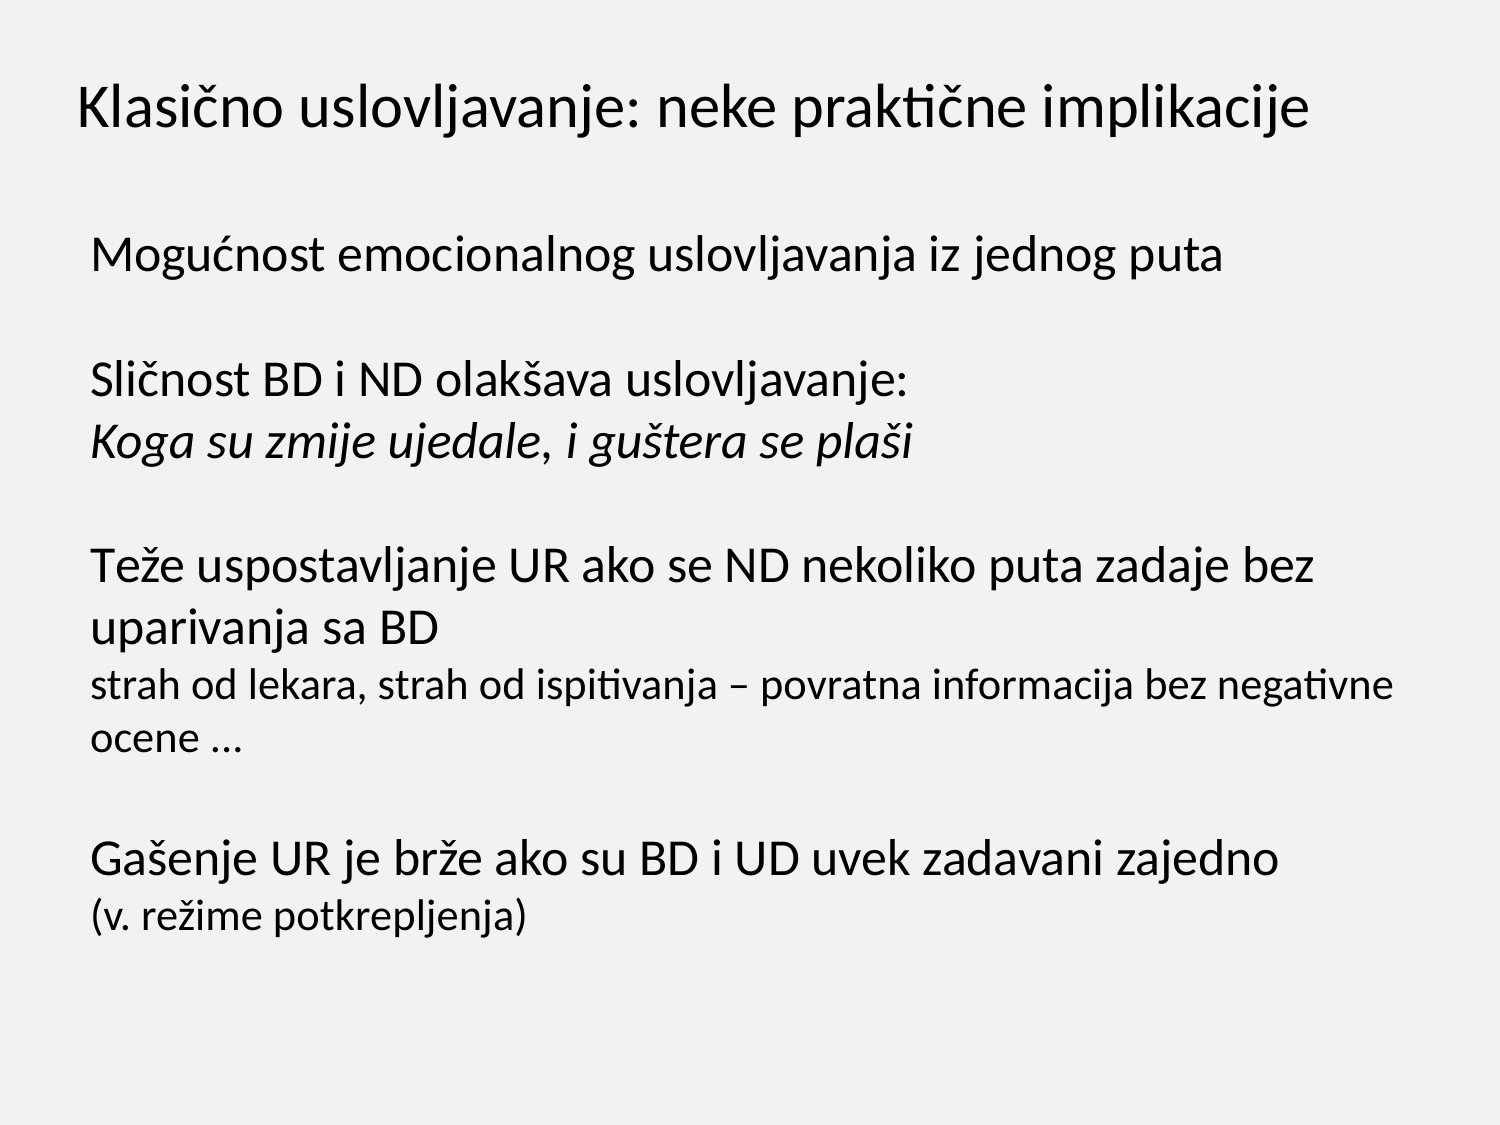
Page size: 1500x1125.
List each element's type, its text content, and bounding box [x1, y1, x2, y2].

title Klasično uslovljavanje: neke praktične implikacije [62, 50, 1413, 155]
list Mogućnost emocionalnog uslovljavanja iz jednog puta Sličnost BD i ND olakšava uslovljavanje: Koga su zmije ujedale, i guštera se plaši Teže uspostavljanje UR ako se ND nekoliko puta zadaje bez uparivanja sa BD strah od lekara, strah od ispitivanja – povratna informacija bez negativne ocene ... Gašenje UR je brže ako su BD i UD uvek zadavani zajedno (v. režime potkrepljenja) [75, 212, 1425, 1013]
